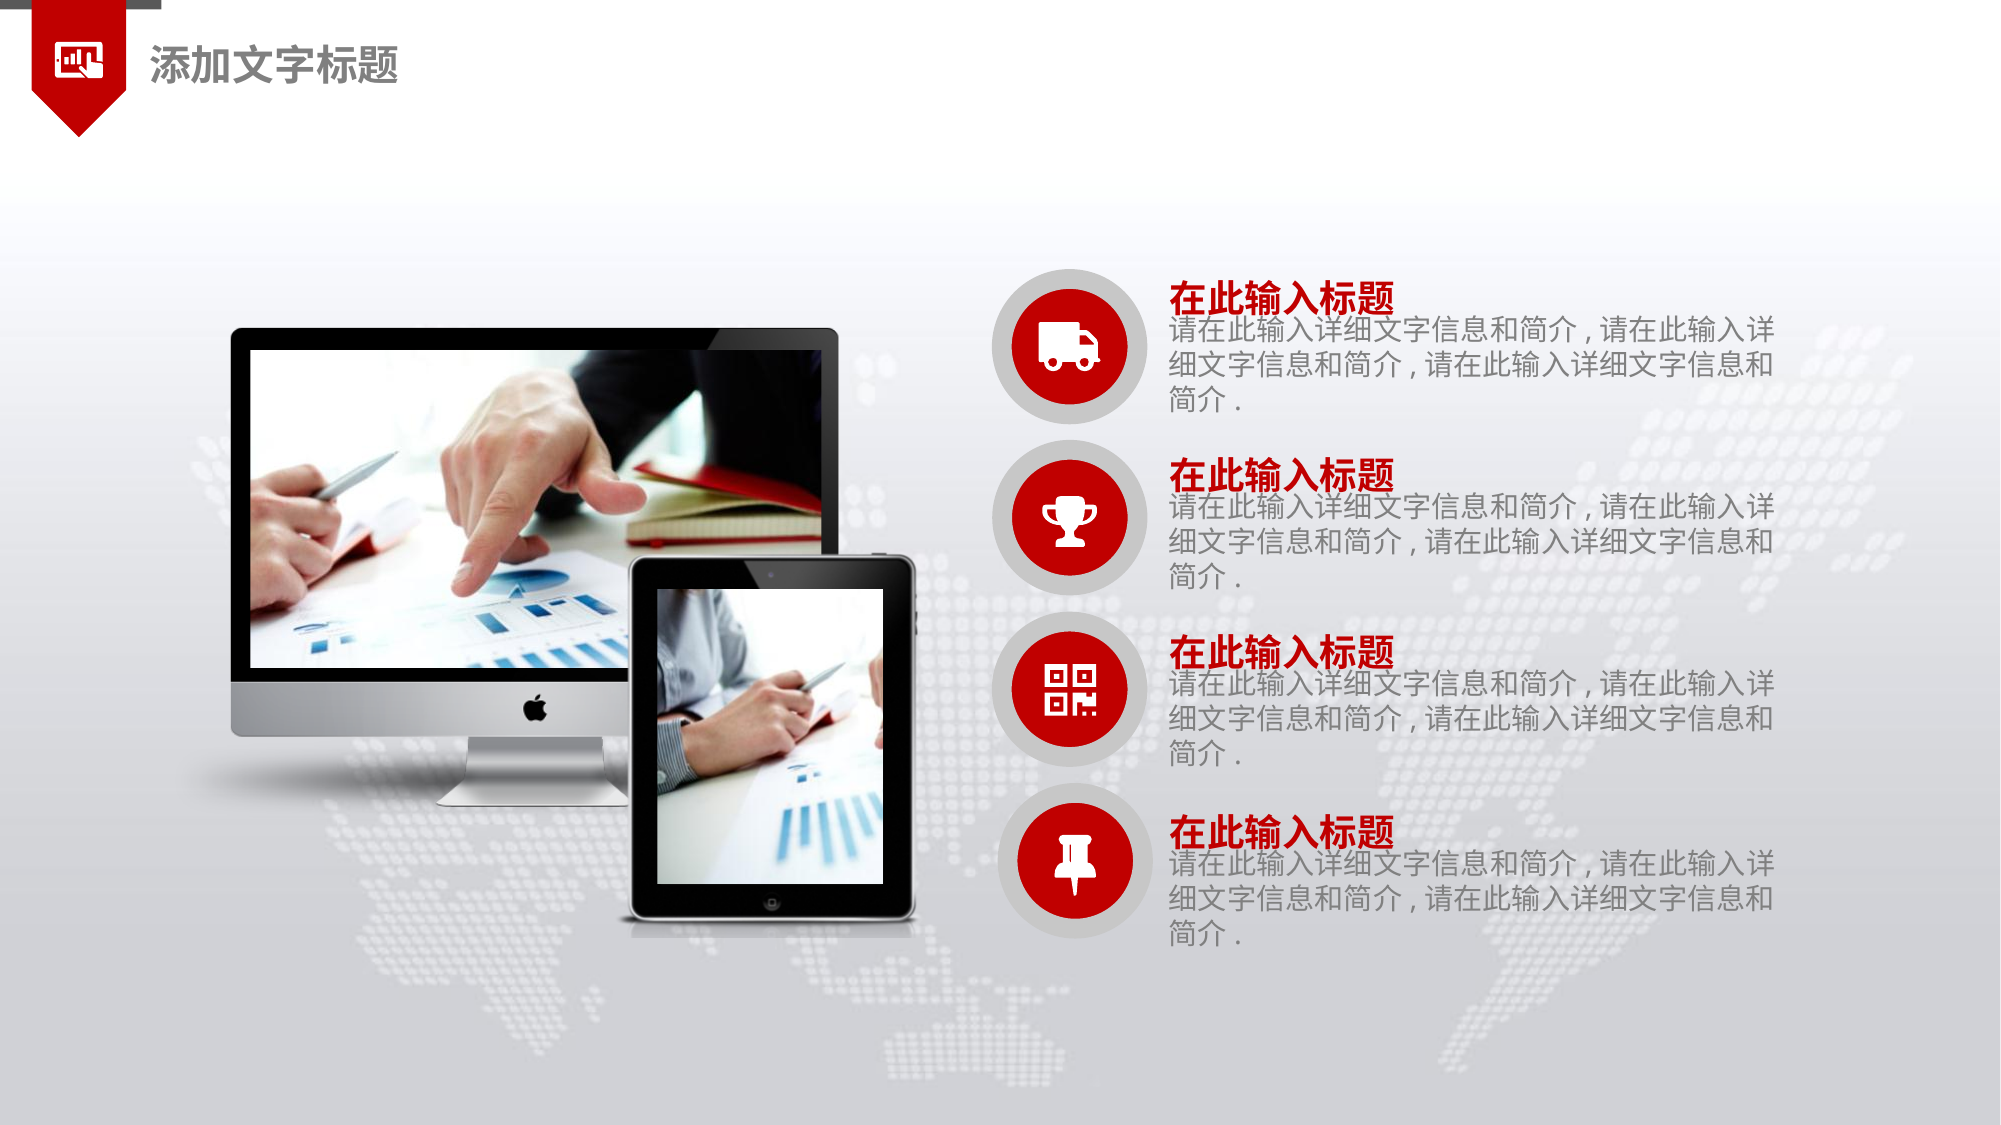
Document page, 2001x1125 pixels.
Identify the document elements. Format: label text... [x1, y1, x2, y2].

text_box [1153, 800, 1816, 941]
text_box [1001, 449, 1138, 586]
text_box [1007, 792, 1144, 929]
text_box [31, 0, 127, 138]
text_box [1153, 266, 1816, 407]
text_box [0, 0, 29, 12]
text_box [1153, 621, 1816, 761]
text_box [1001, 621, 1138, 758]
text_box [1153, 444, 1816, 584]
text_box [129, 0, 164, 12]
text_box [173, 302, 895, 849]
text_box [1001, 278, 1138, 415]
picture [0, 0, 2001, 1125]
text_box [610, 542, 930, 938]
text_box 添加文字标题 [137, 33, 457, 95]
